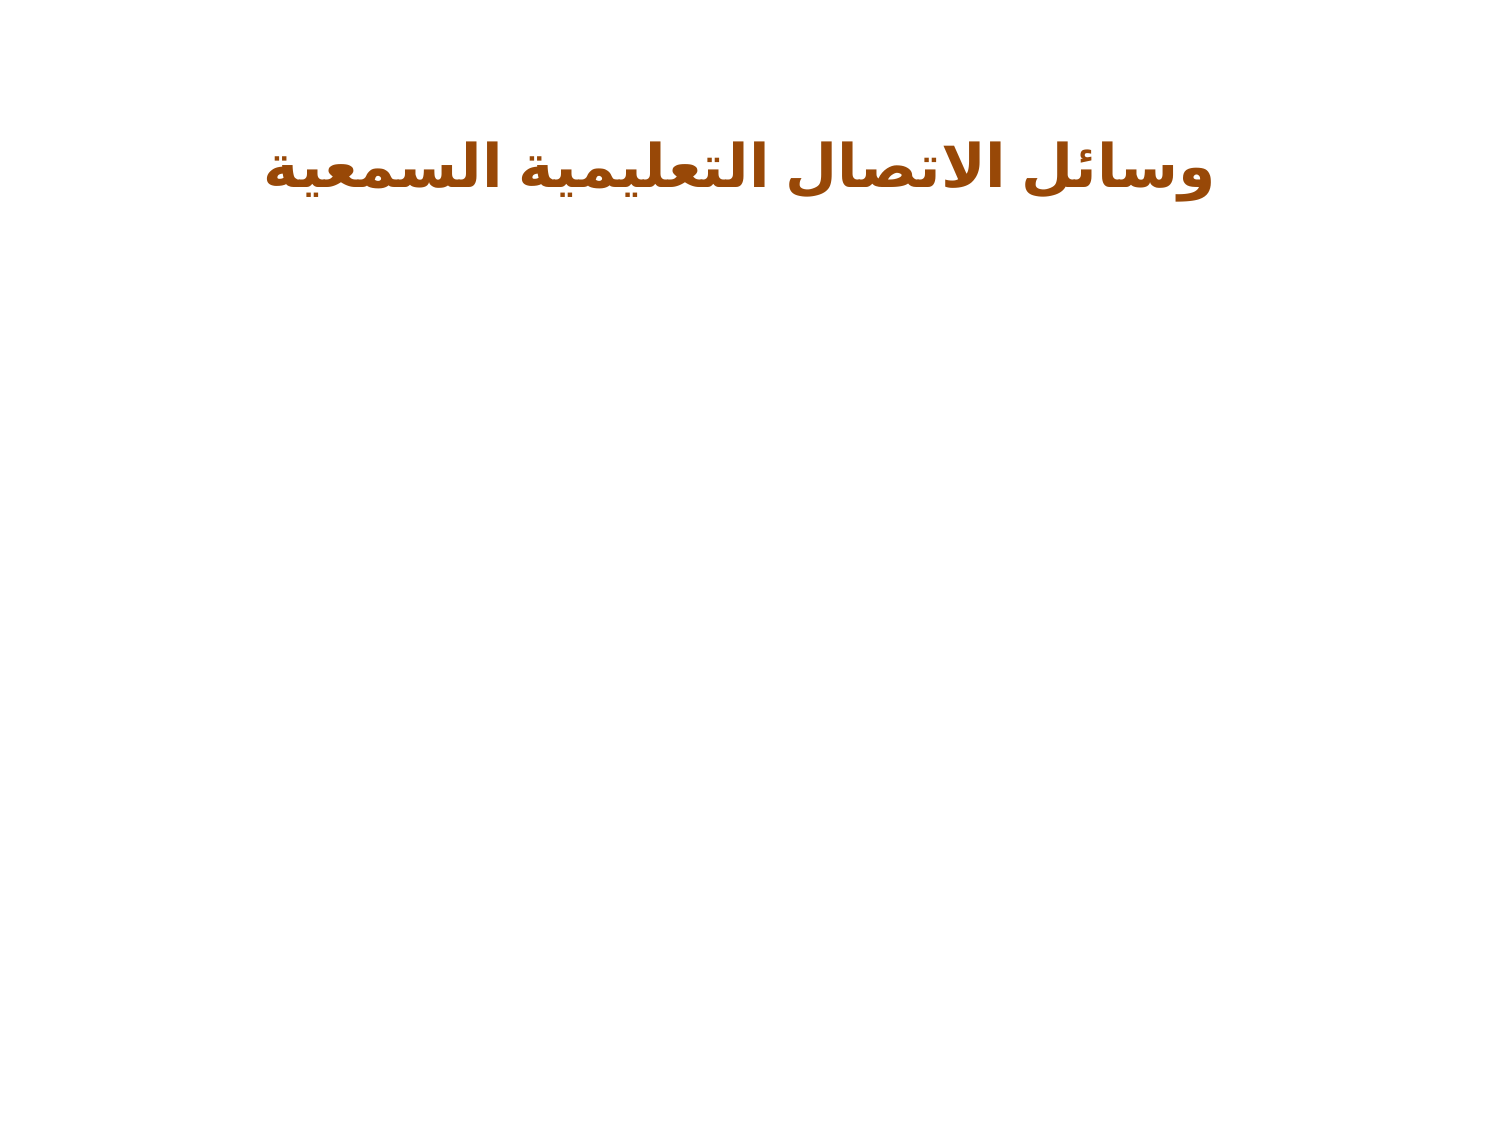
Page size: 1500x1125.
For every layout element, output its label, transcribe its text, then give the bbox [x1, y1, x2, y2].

subtitle وسائل الاتصال التعليمية السمعية [194, 126, 1287, 268]
